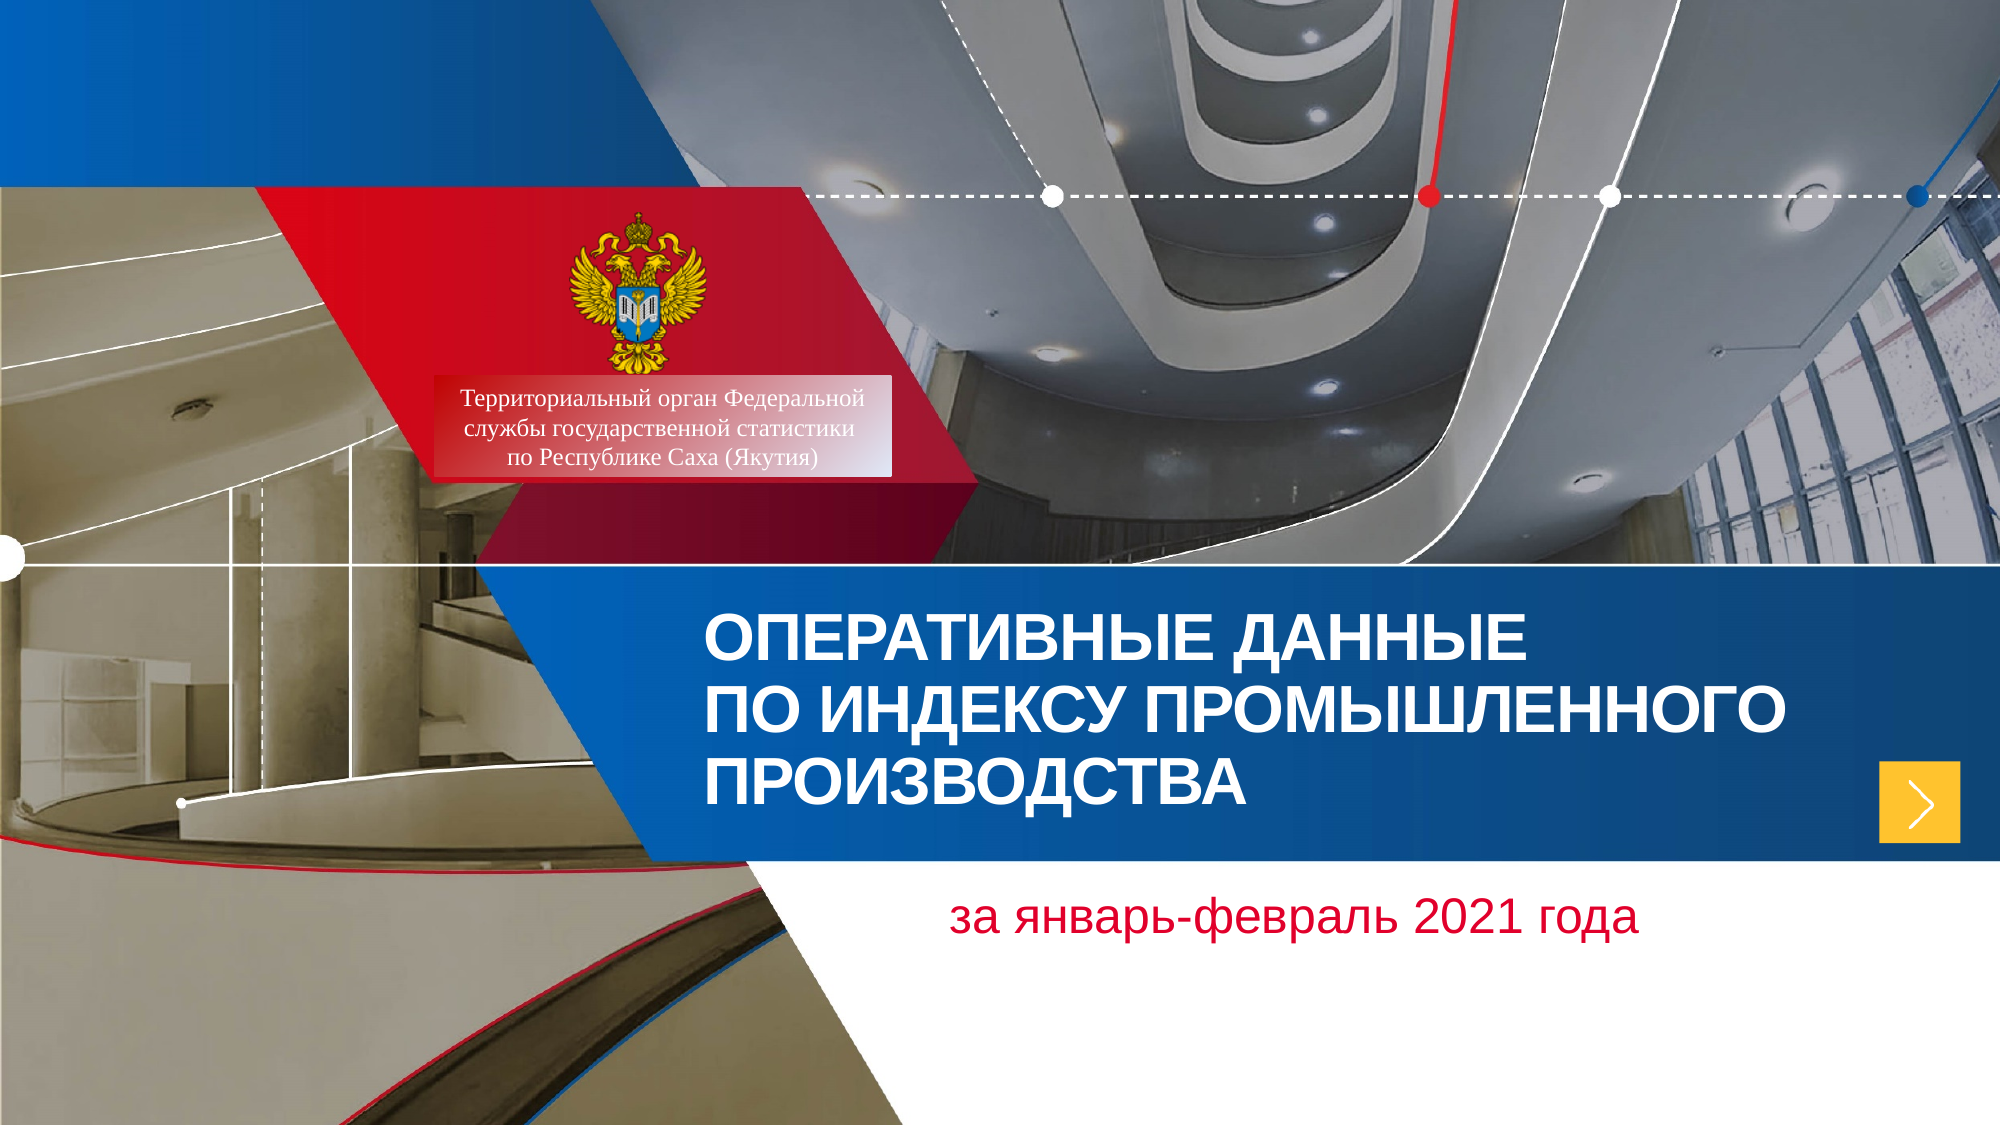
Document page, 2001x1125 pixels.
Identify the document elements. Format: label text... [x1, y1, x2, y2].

list за январь-февраль 2021 года [949, 888, 1771, 1000]
text_box Территориальный орган Федеральной службы государственной статистики по Республике Саха (Якутия) [433, 374, 892, 478]
picture [0, 0, 2000, 1125]
list ОПЕРАТИВНЫЕ ДАННЫЕ ПО ИНДЕКСУ ПРОМЫШЛЕННОГО ПРОИЗВОДСТВА [688, 595, 2000, 830]
